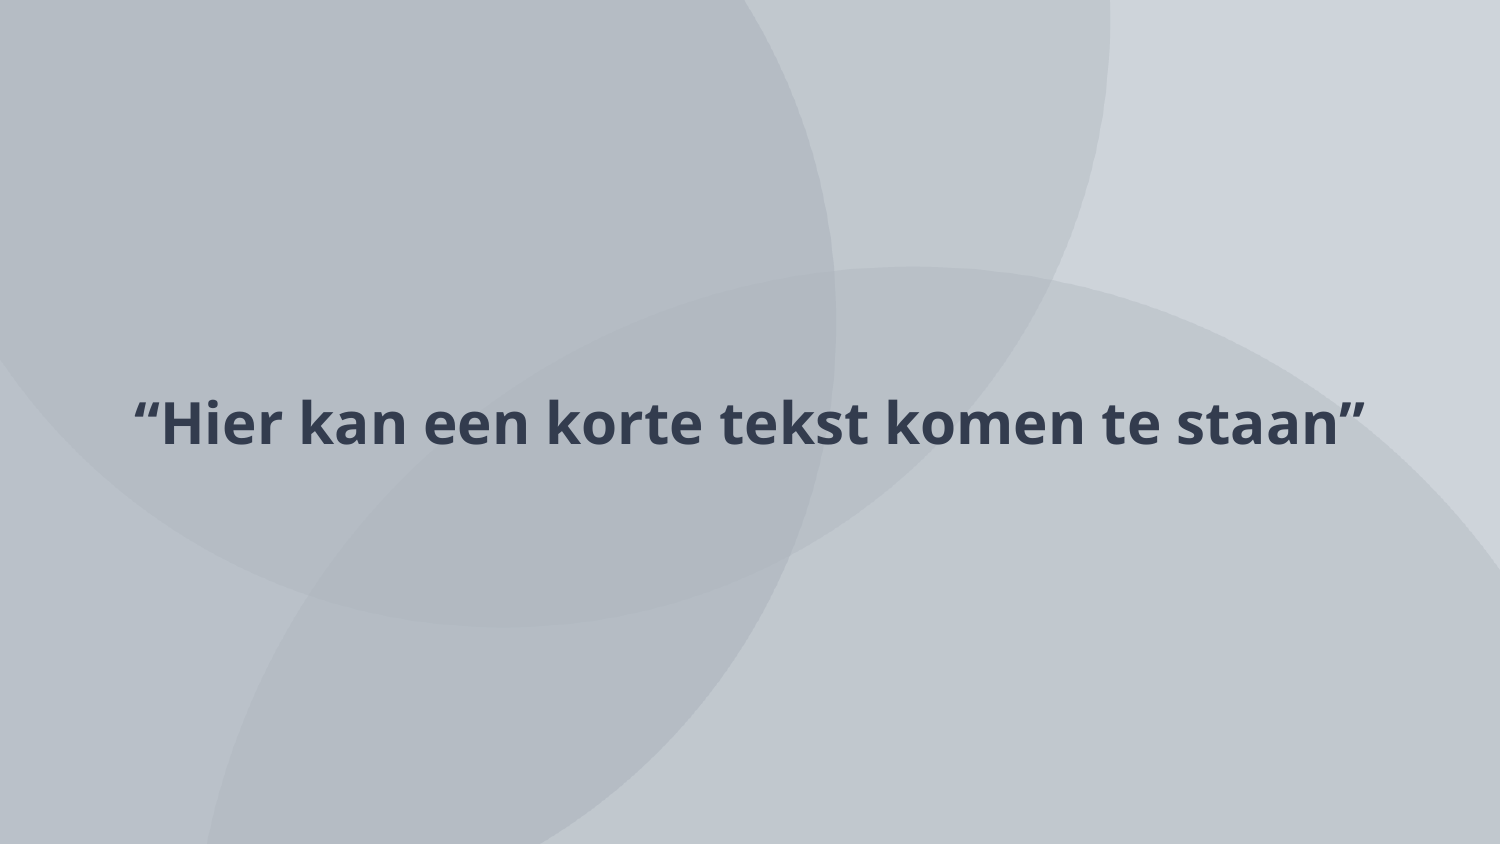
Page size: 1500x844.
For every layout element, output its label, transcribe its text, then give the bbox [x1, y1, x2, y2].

title “Hier kan een korte tekst komen te staan” [51, 371, 1449, 543]
picture [0, 0, 1500, 844]
